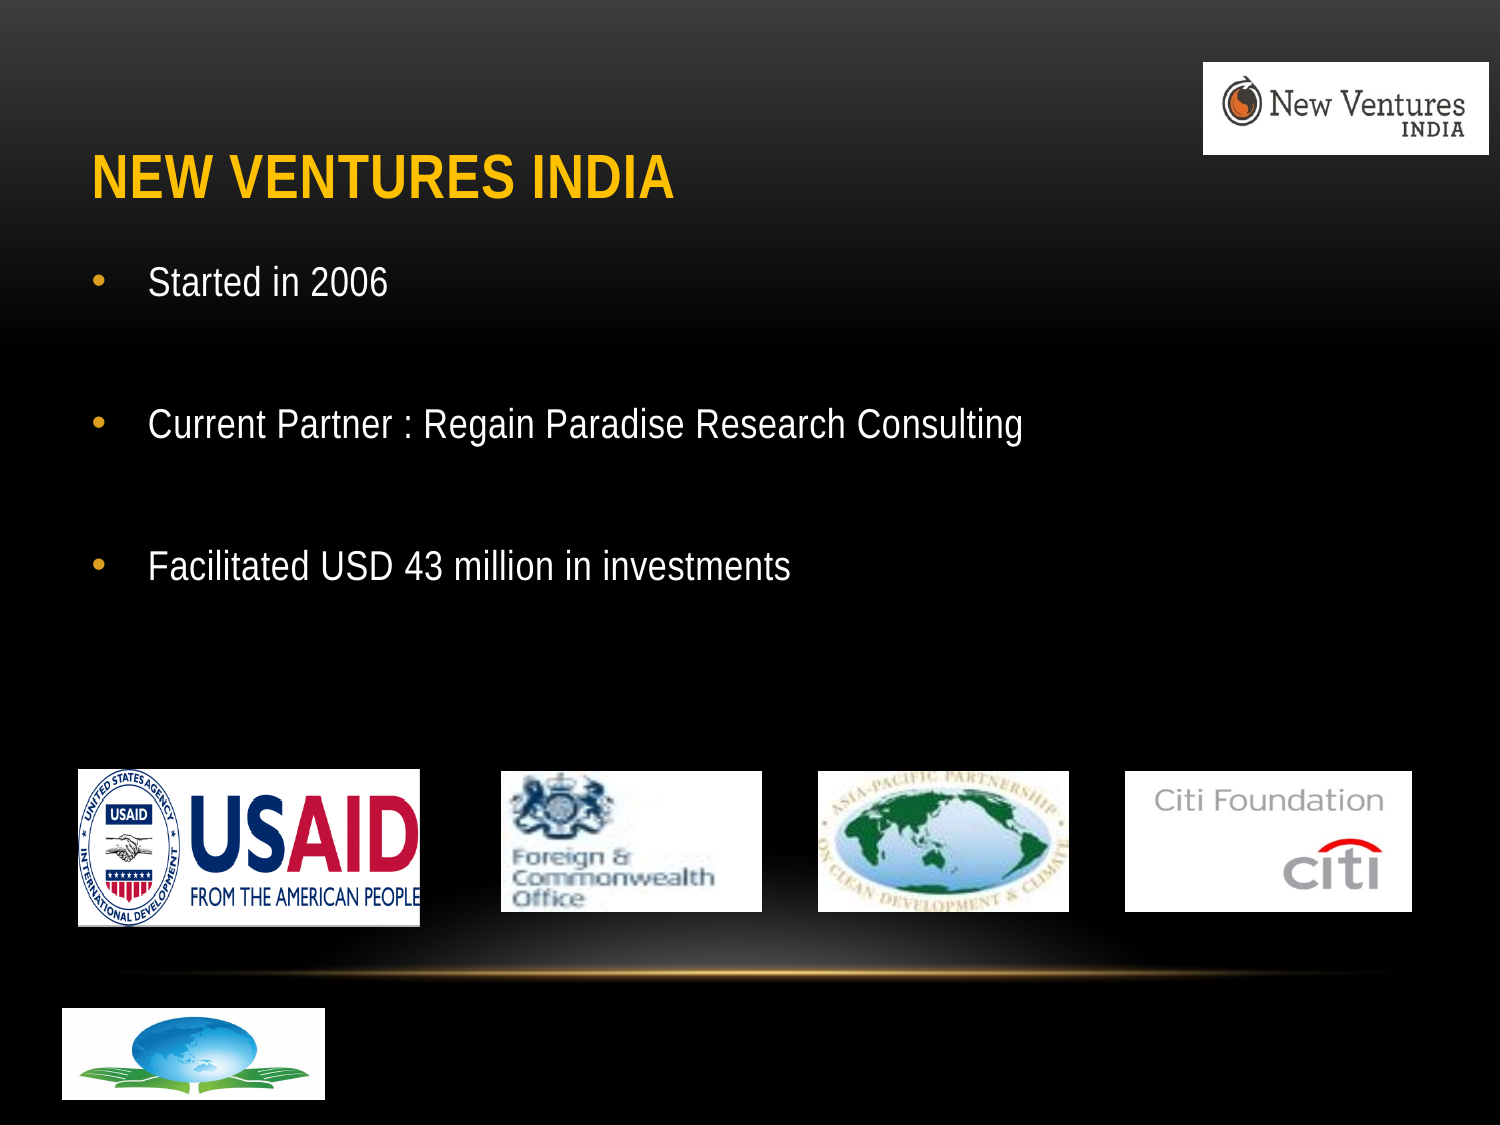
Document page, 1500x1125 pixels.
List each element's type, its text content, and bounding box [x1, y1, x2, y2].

picture [0, 0, 1500, 1125]
list Started in 2006 Current Partner : Regain Paradise Research Consulting Facilitated USD 43 million in investments [76, 247, 1427, 626]
title New Ventures India [76, 31, 1176, 219]
